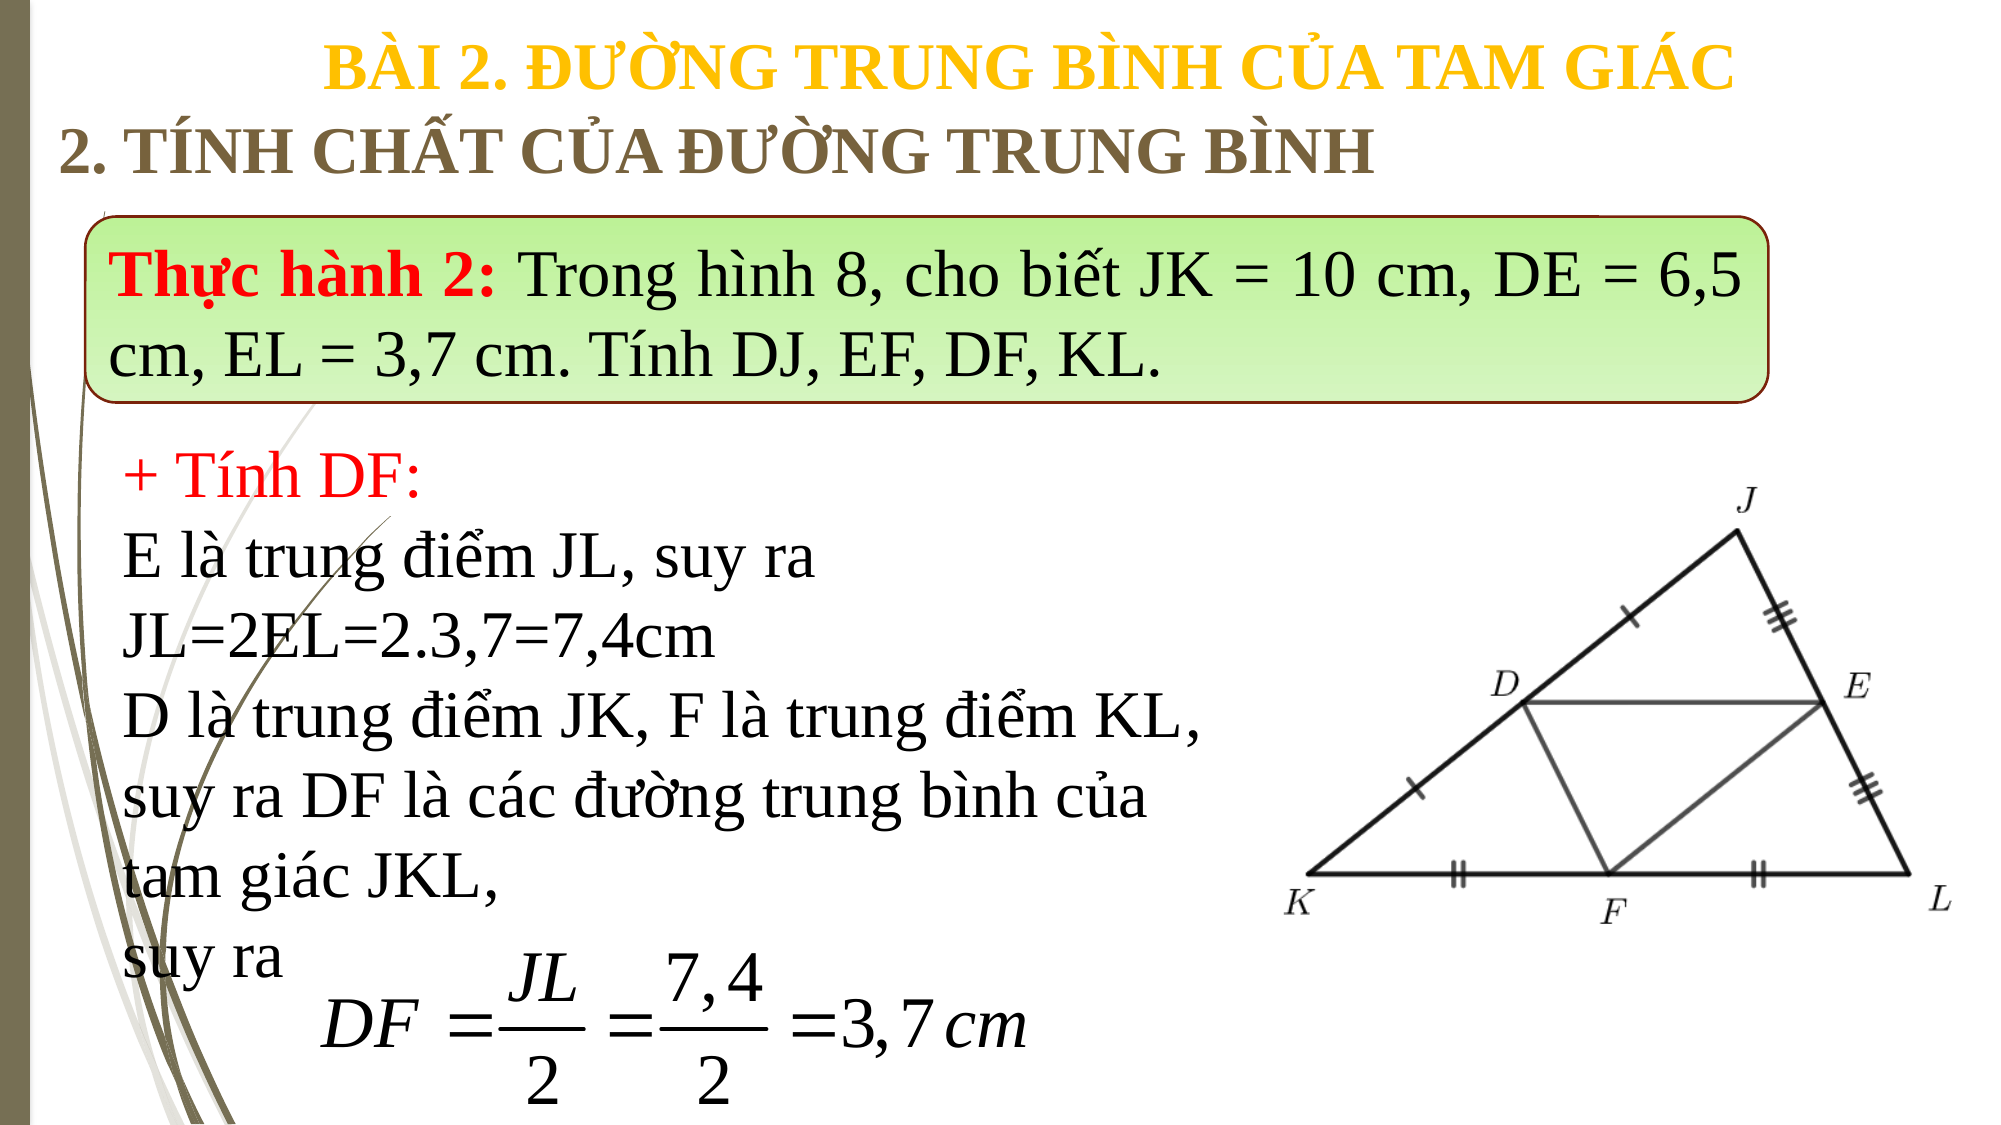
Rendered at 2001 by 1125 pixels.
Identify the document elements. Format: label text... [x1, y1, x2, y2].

text_box Thực hành 2: Trong hình 8, cho biết JK = 10 cm, DE = 6,5 cm, EL = 3,7 cm. Tính DJ, EF, DF, KL. [83, 215, 1770, 404]
picture [1257, 463, 1988, 933]
text_box BÀI 2. ĐƯỜNG TRUNG BÌNH CỦA TAM GIÁC [308, 15, 1789, 110]
text_box 2. TÍNH CHẤT CỦA ĐƯỜNG TRUNG BÌNH [43, 99, 1555, 195]
text_box + Tính DF: E là trung điểm JL, suy ra JL=2EL=2.3,7=7,4cm D là trung điểm JK, F là trung điểm KL, suy ra DF là các đường trung bình của tam giác JKL, suy ra [108, 423, 1273, 1078]
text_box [308, 931, 1039, 1119]
